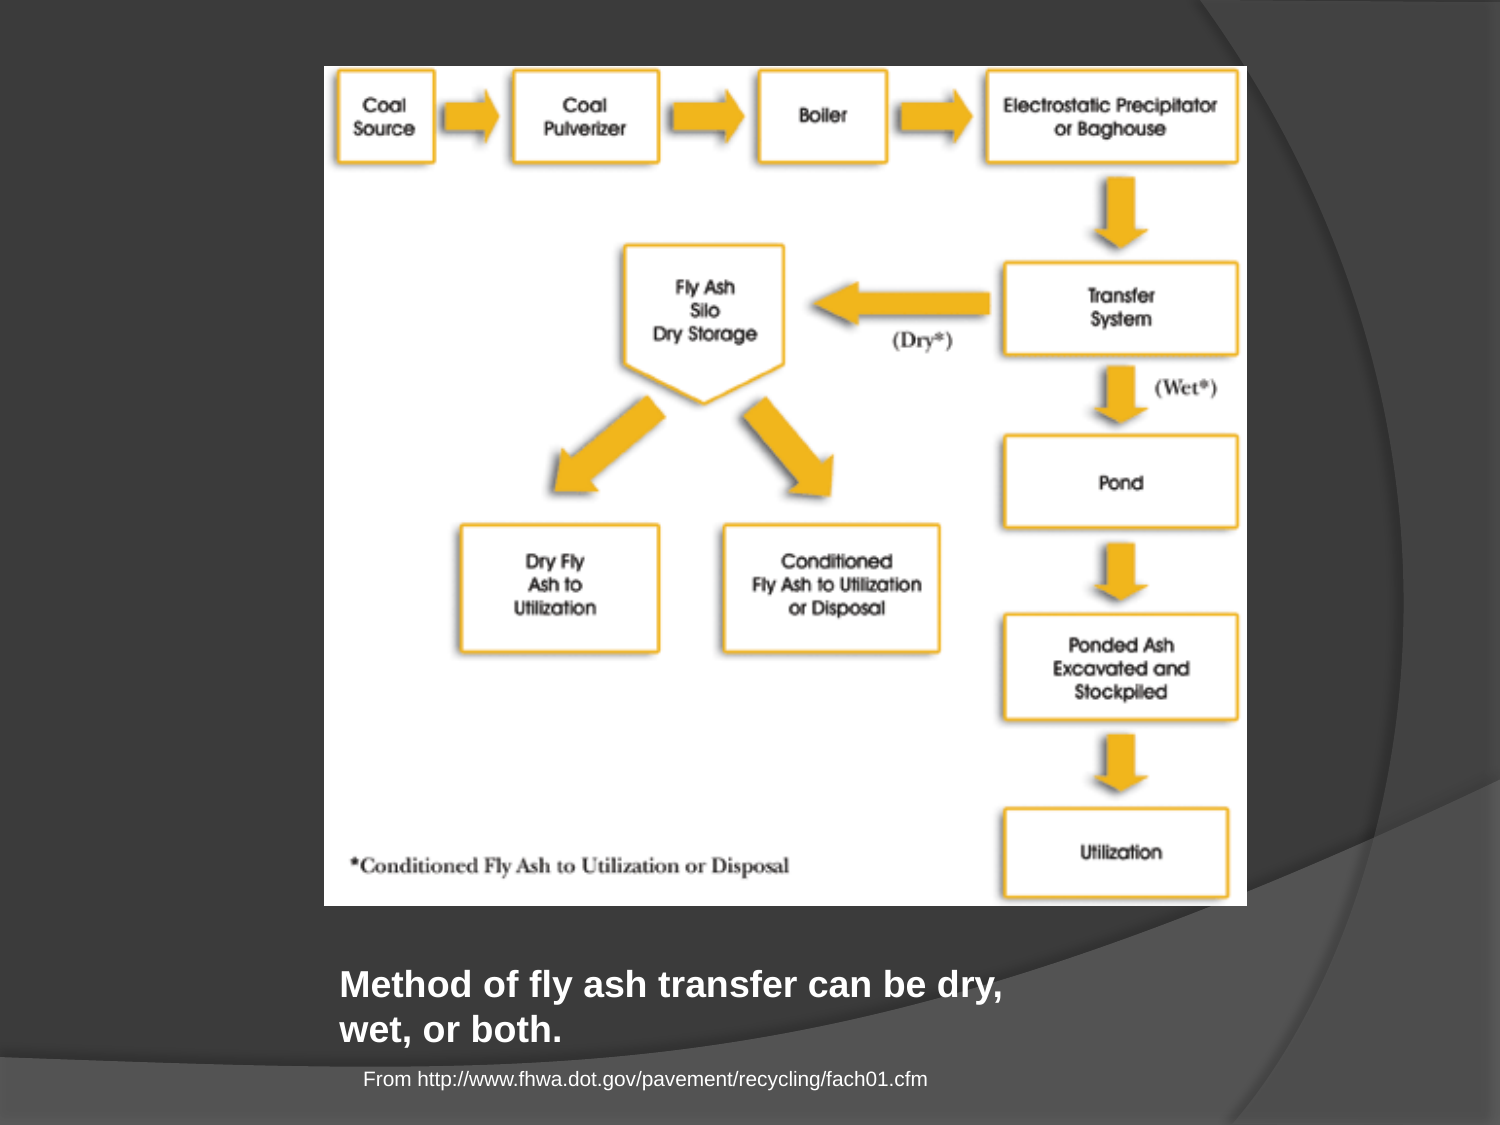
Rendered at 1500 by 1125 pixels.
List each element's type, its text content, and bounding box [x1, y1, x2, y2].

picture [324, 66, 1247, 907]
text_box From http://www.fhwa.dot.gov/pavement/recycling/fach01.cfm [348, 1058, 1099, 1099]
text_box Method of fly ash transfer can be dry, wet, or both. [324, 952, 1075, 1057]
